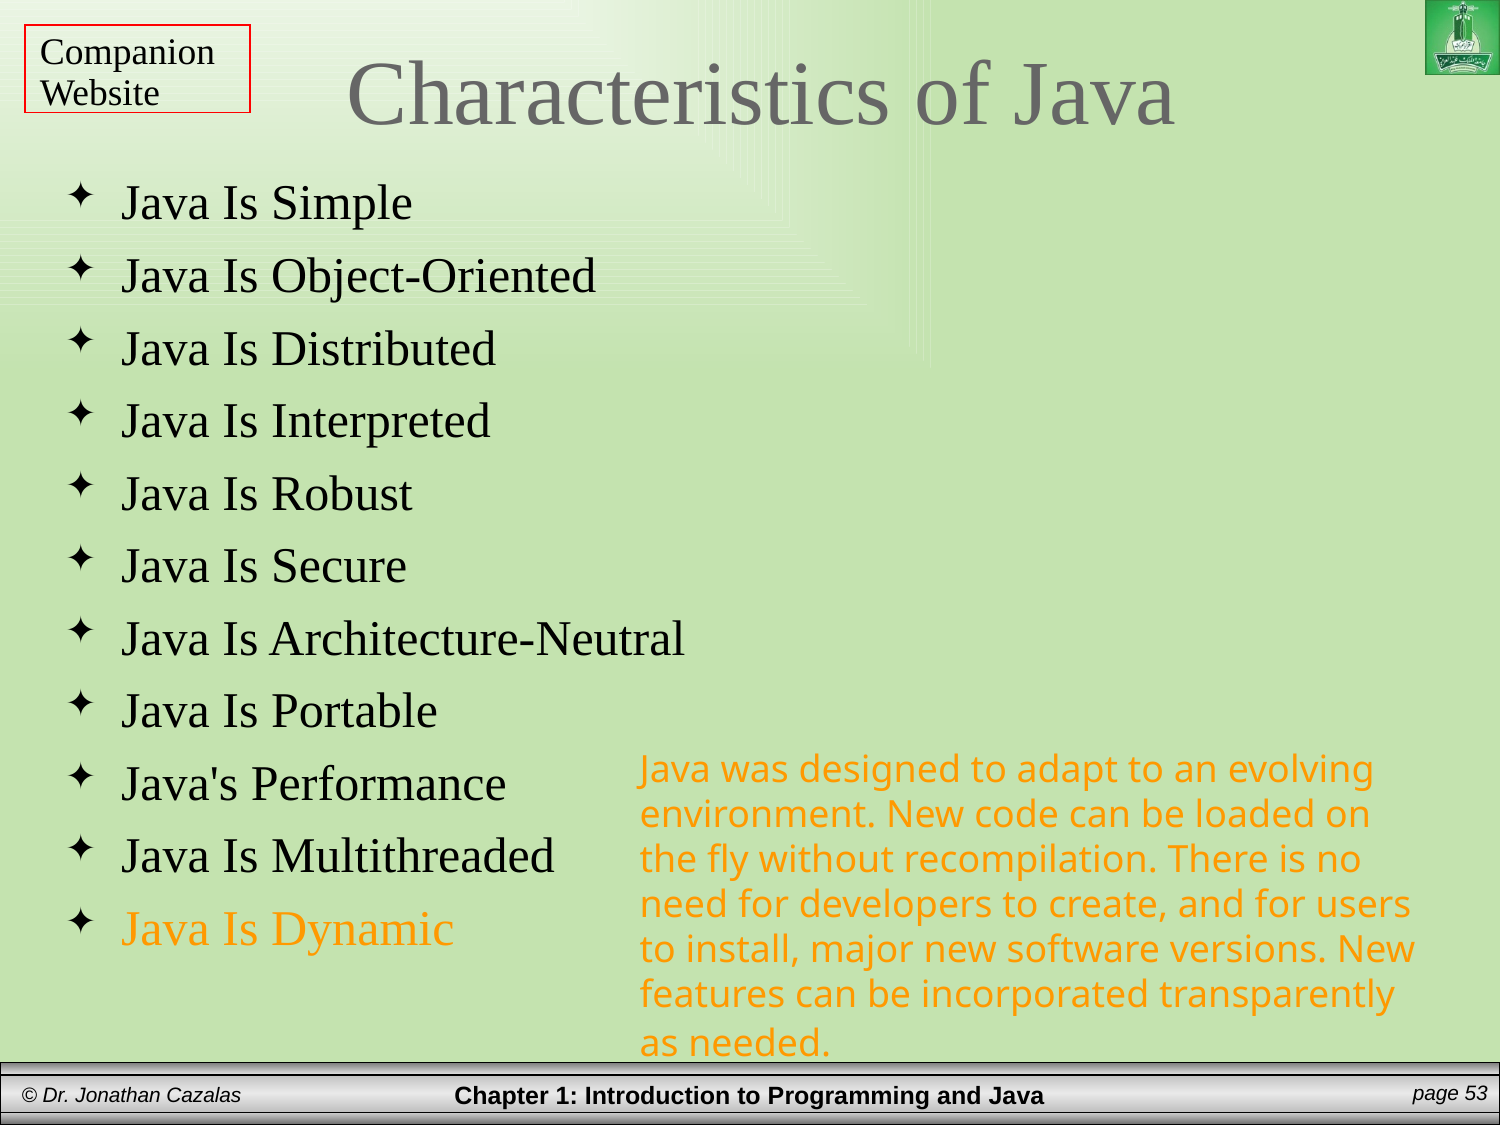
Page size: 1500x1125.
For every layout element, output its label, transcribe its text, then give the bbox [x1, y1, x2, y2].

text_box Characteristics of Java [112, 37, 1413, 138]
text_box Java was designed to adapt to an evolving environment. New code can be loaded on the fly without recompilation. There is no need for developers to create, and for users to install, major new software versions. New features can be incorporated transparently as needed. [624, 737, 1450, 1073]
text_box Companion Website [24, 24, 250, 113]
text_box Java Is Simple Java Is Object-Oriented Java Is Distributed Java Is Interpreted Java Is Robust Java Is Secure Java Is Architecture-Neutral Java Is Portable Java's Performance Java Is Multithreaded Java Is Dynamic [49, 162, 713, 1025]
picture [1425, 0, 1500, 75]
